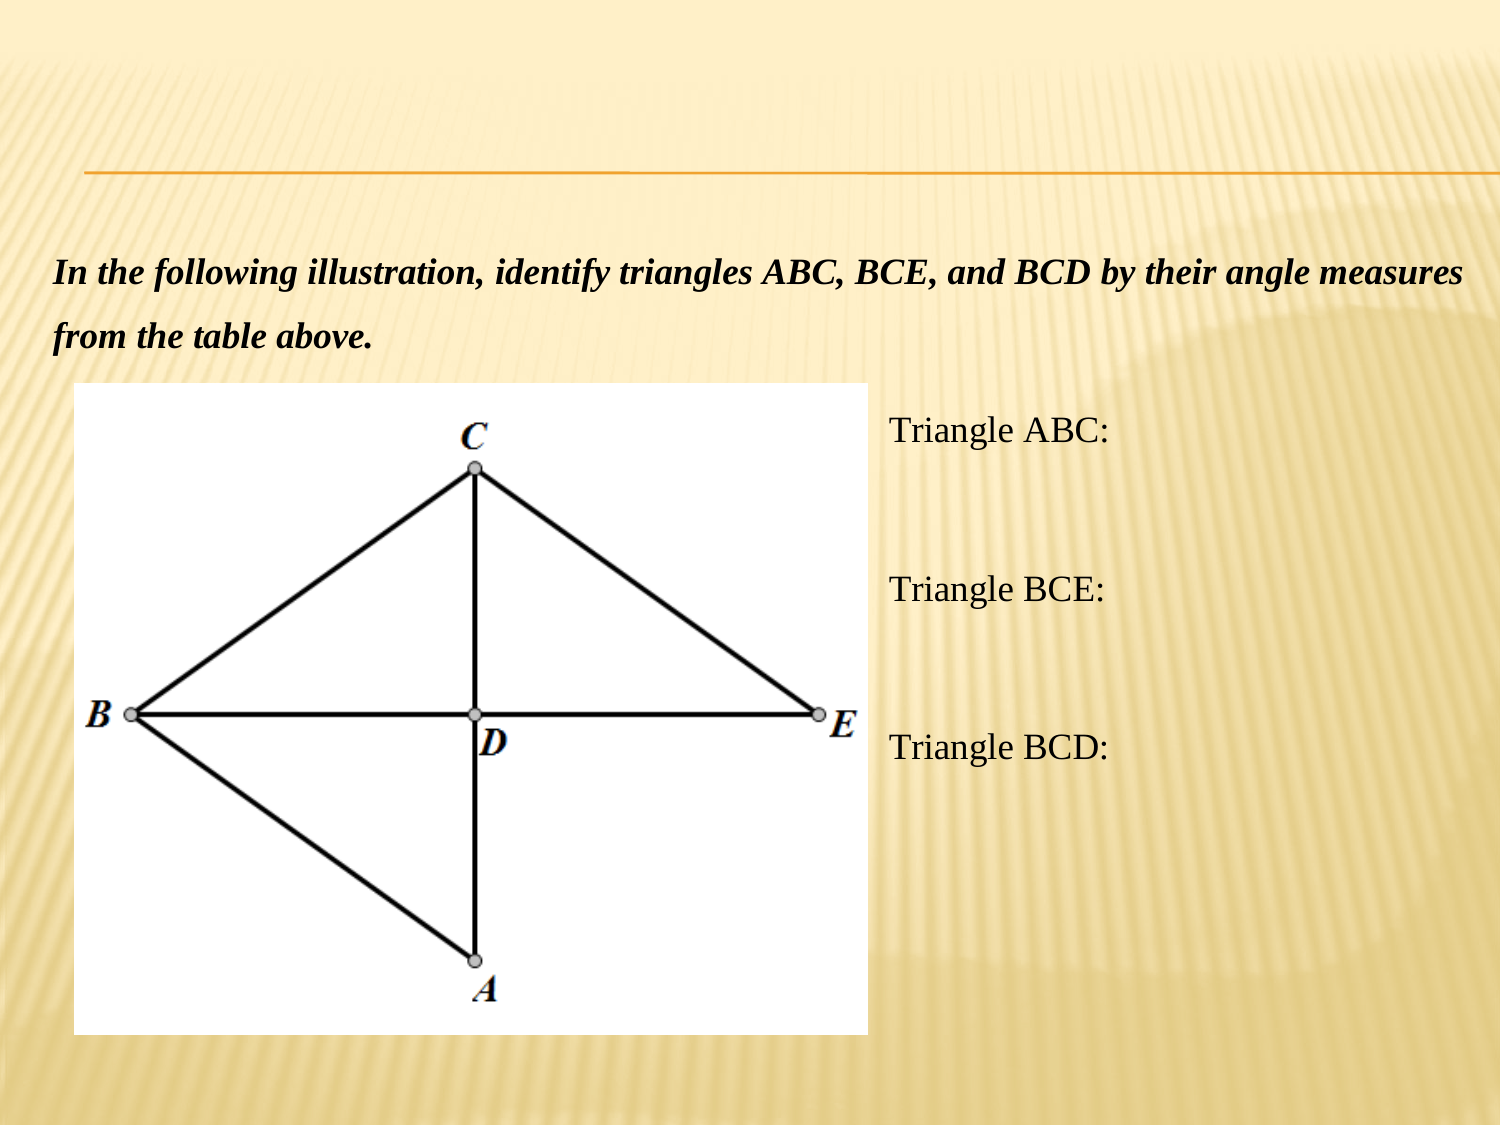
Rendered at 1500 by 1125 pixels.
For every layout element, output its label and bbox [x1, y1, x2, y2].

list [52, 249, 1500, 1038]
